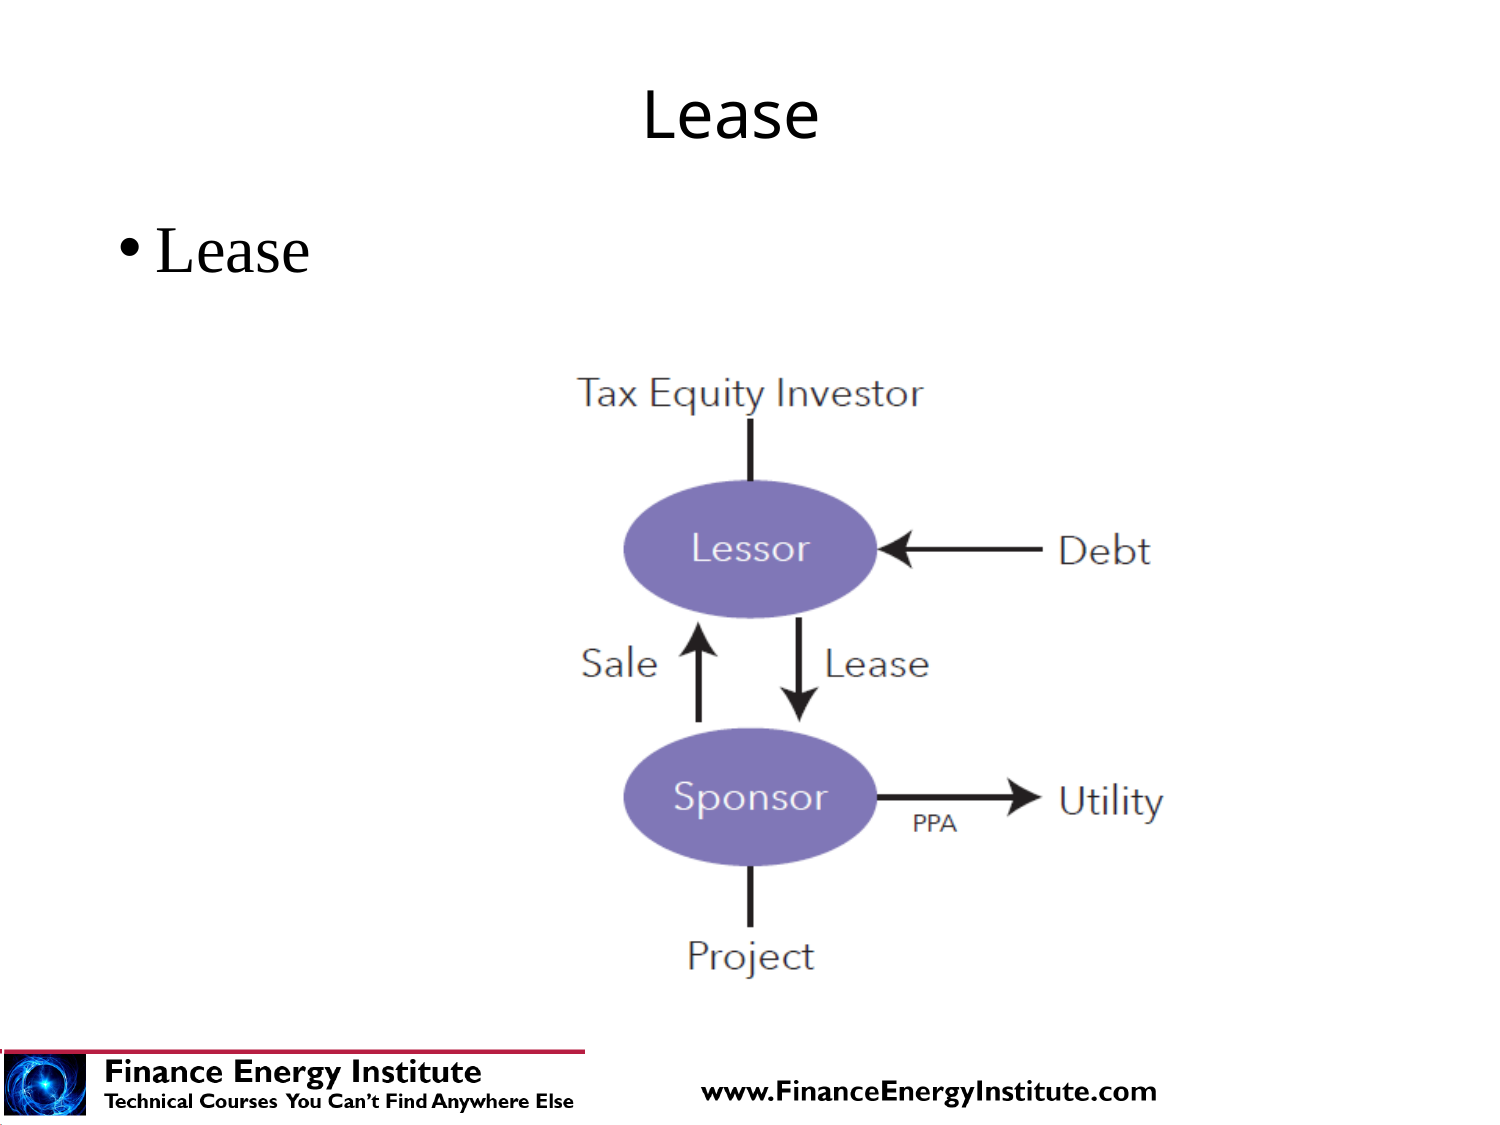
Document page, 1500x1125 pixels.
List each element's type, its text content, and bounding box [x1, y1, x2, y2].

picture [394, 336, 1273, 1001]
picture [0, 1042, 585, 1125]
list Lease [103, 207, 1400, 1014]
title Lease [103, 59, 1361, 174]
picture [696, 1074, 1166, 1112]
